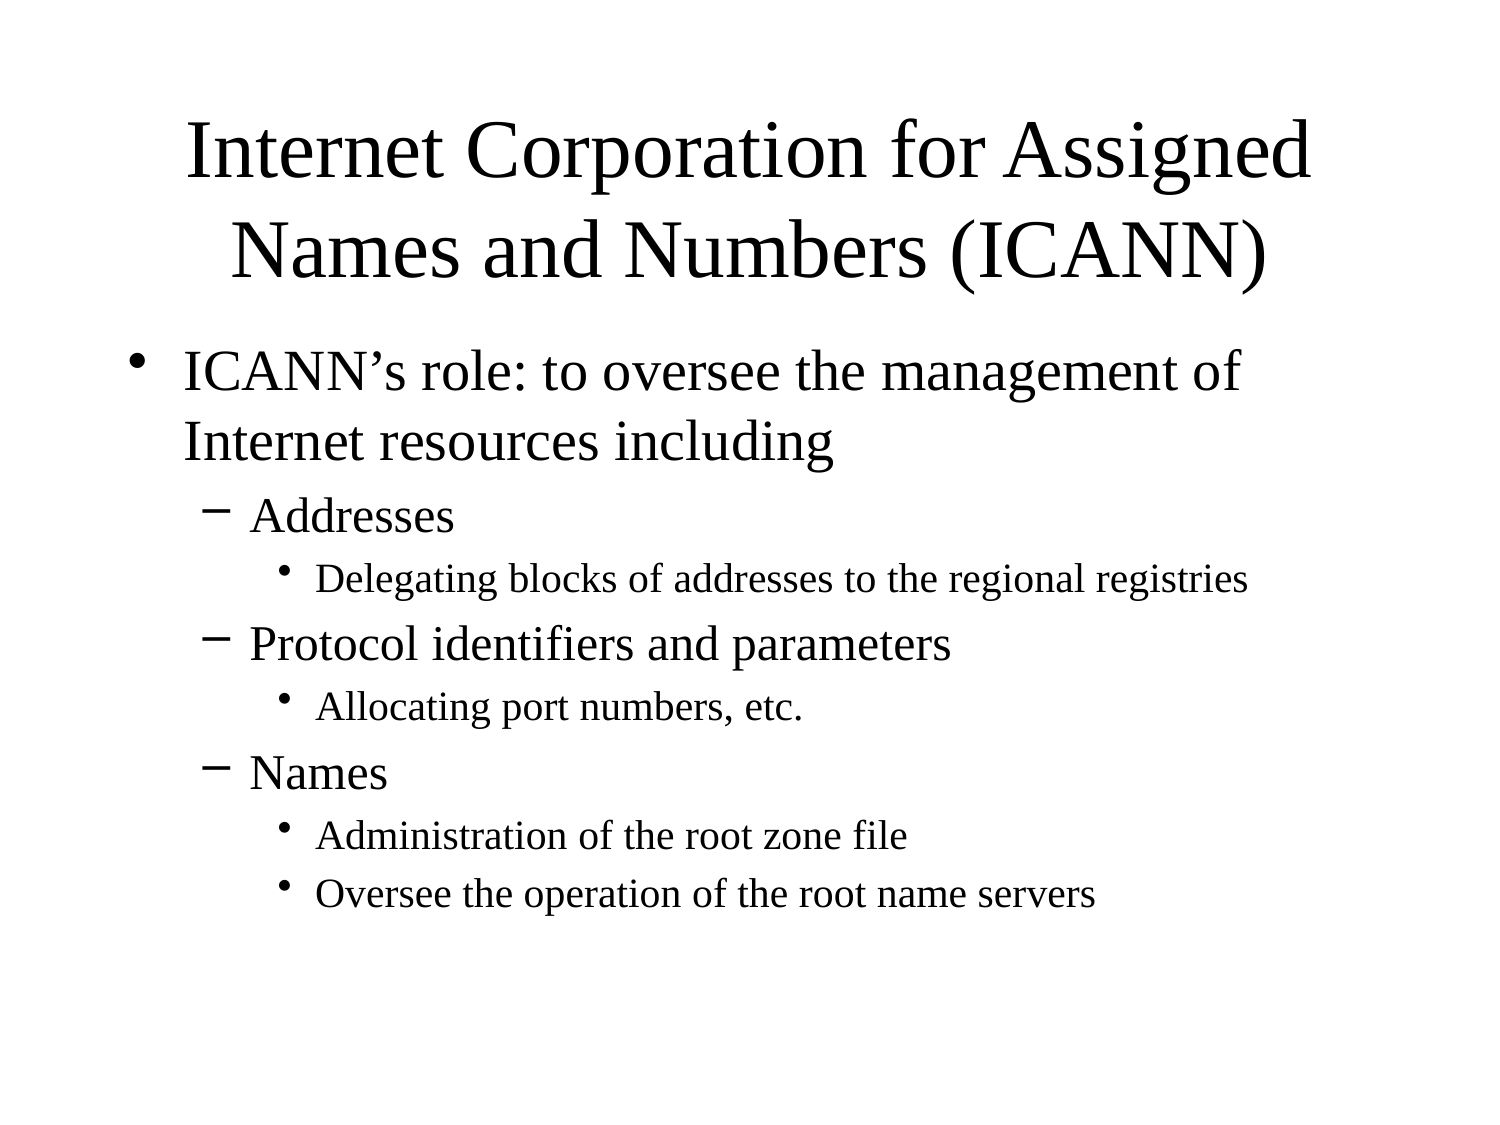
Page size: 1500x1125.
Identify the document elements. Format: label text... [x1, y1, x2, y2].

title Internet Corporation for Assigned Names and Numbers (ICANN) [112, 99, 1388, 288]
list ICANN’s role: to oversee the management of Internet resources including Addresses Delegating blocks of addresses to the regional registries Protocol identifiers and parameters Allocating port numbers, etc. Names Administration of the root zone file Oversee the operation of the root name servers [112, 324, 1388, 1000]
